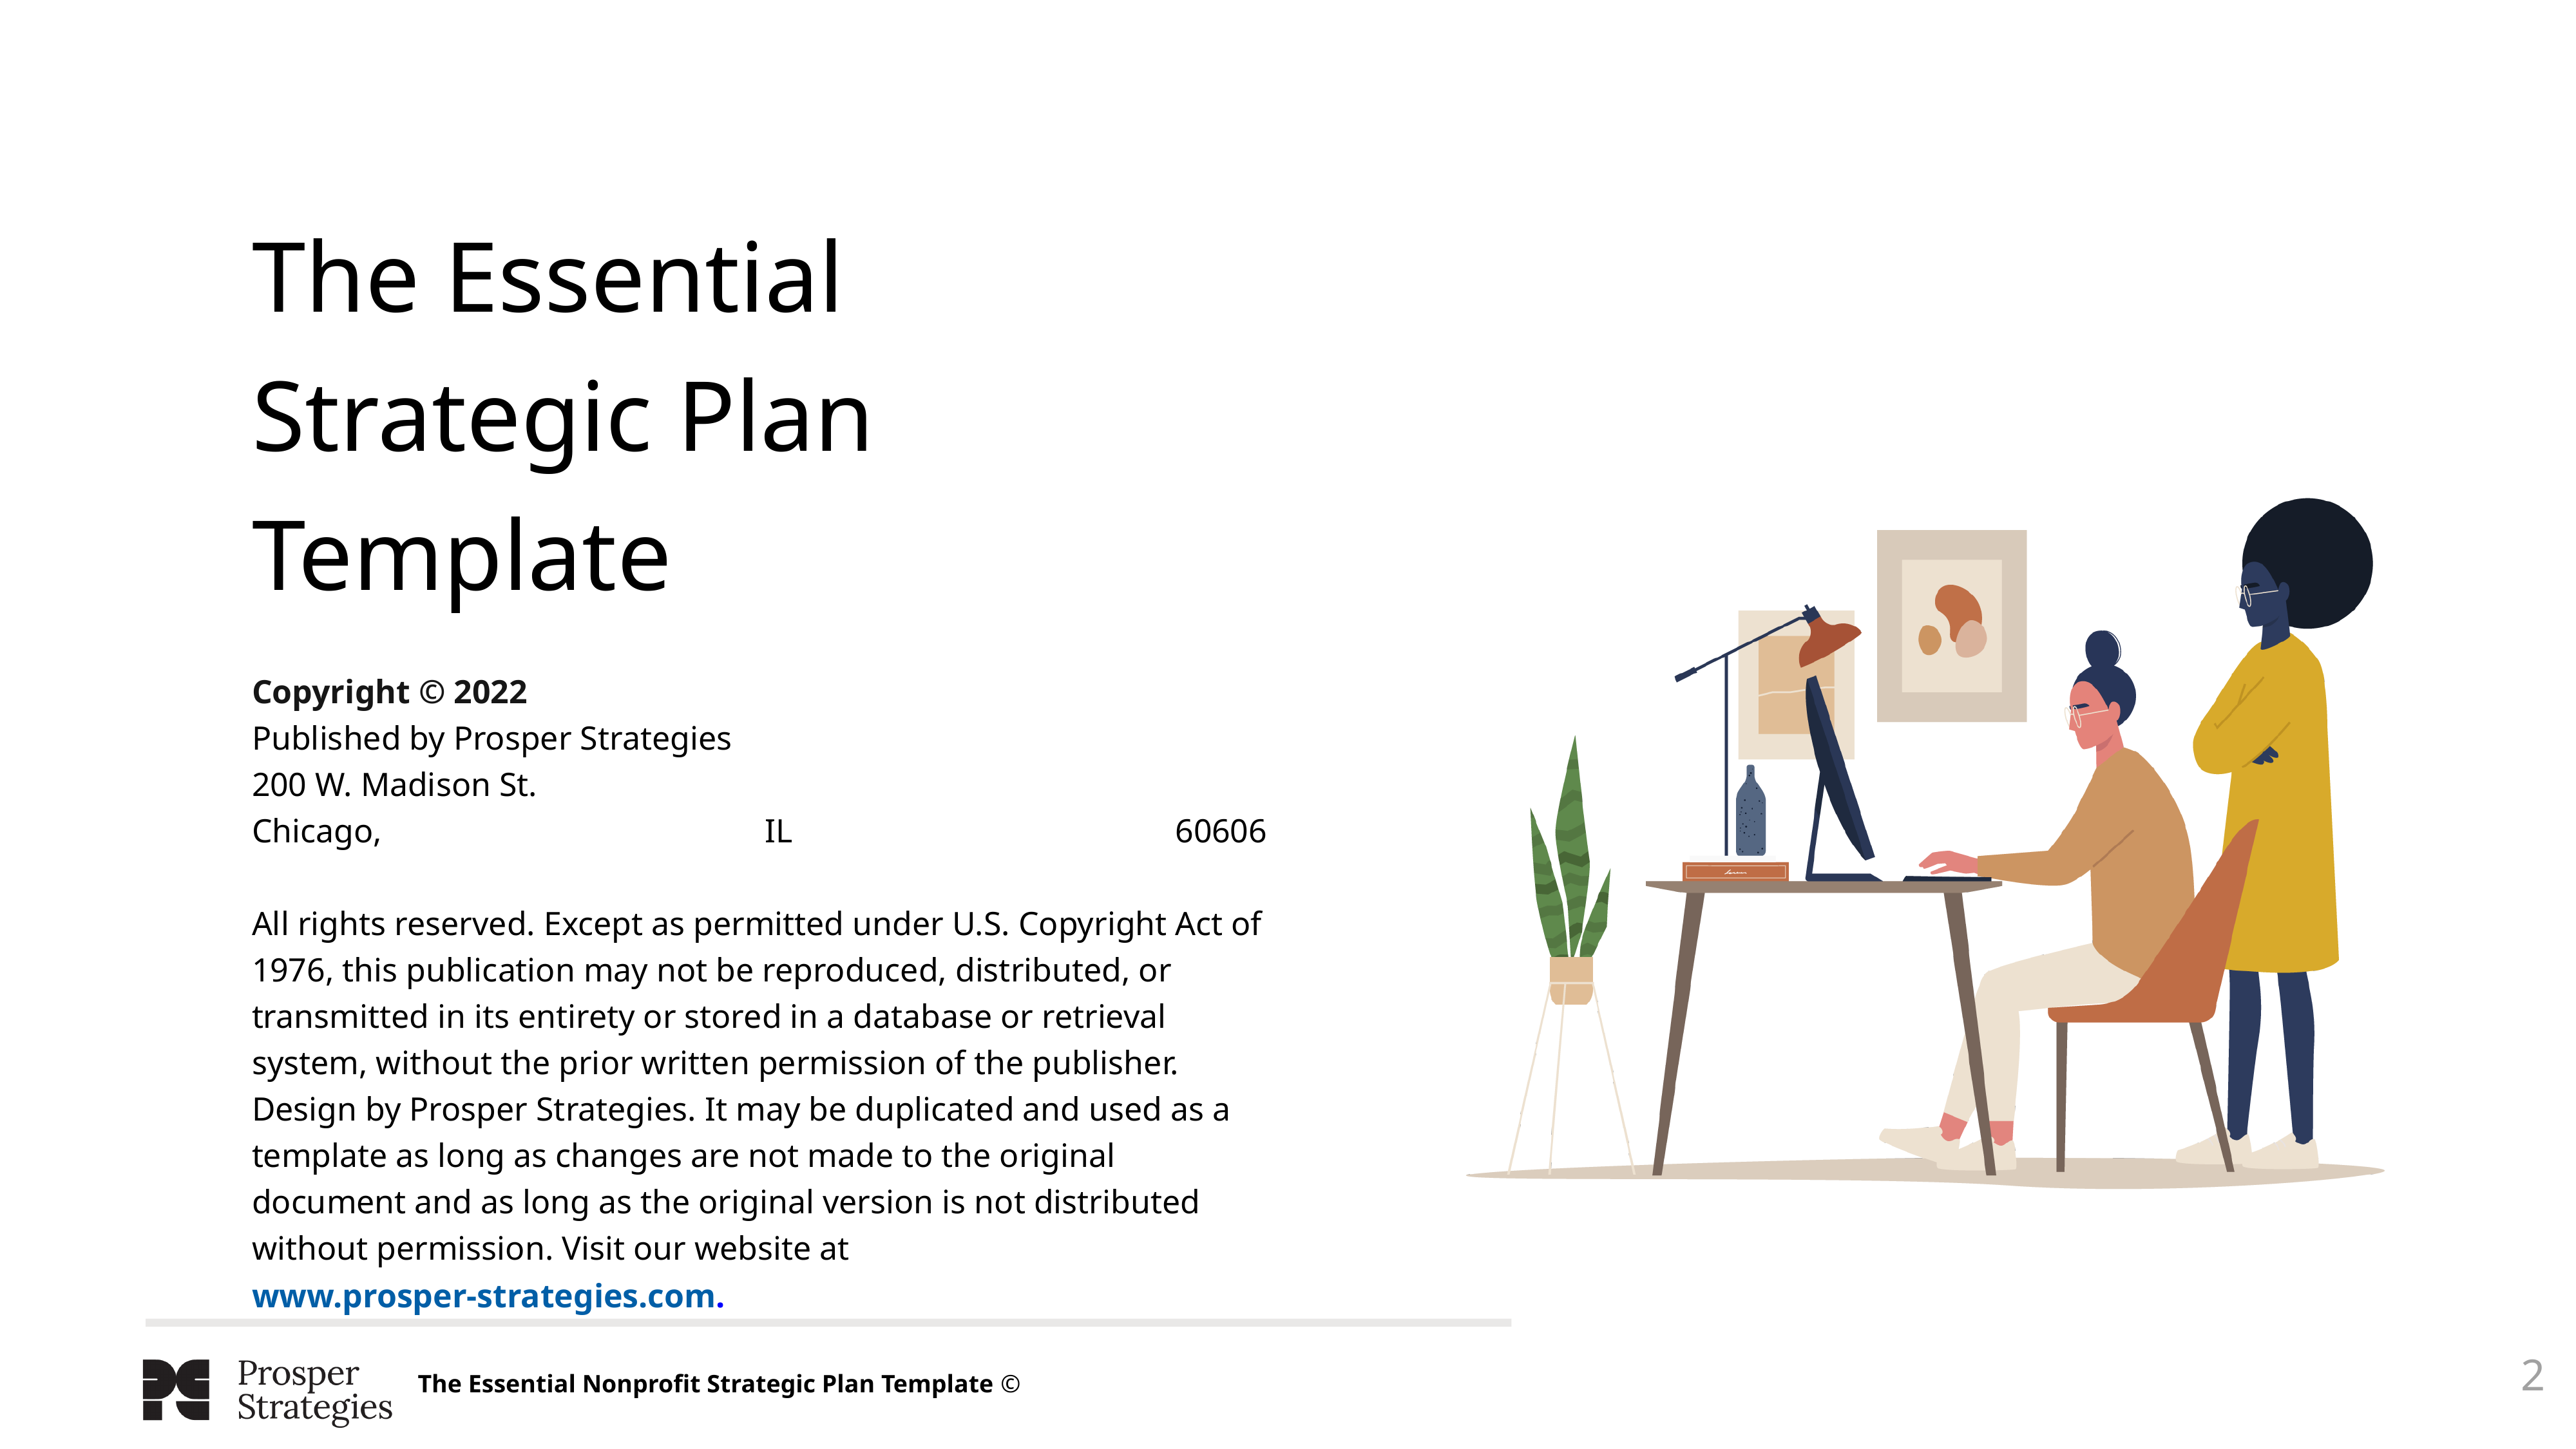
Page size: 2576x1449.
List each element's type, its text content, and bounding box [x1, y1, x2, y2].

picture [122, 1343, 408, 1442]
picture [1320, 392, 2557, 1268]
text_box The Essential Strategic Plan Template Copyright © 2022 Published by Prosper Strategies 200 W. Madison St. Chicago, IL 60606 All rights reserved. Except as permitted under U.S. Copyright Act of 1976, this publication may not be reproduced, distributed, or transmitted in its entirety or stored in a database or retrieval system, without the prior written permission of the publisher. Design by Prosper Strategies. It may be duplicated and used as a template as long as changes are not made to the original document and as long as the original version is not distributed without permission. Visit our website at www.prosper-strategies.com. [225, 63, 1308, 801]
slide_number ‹#› [2410, 1338, 2566, 1449]
